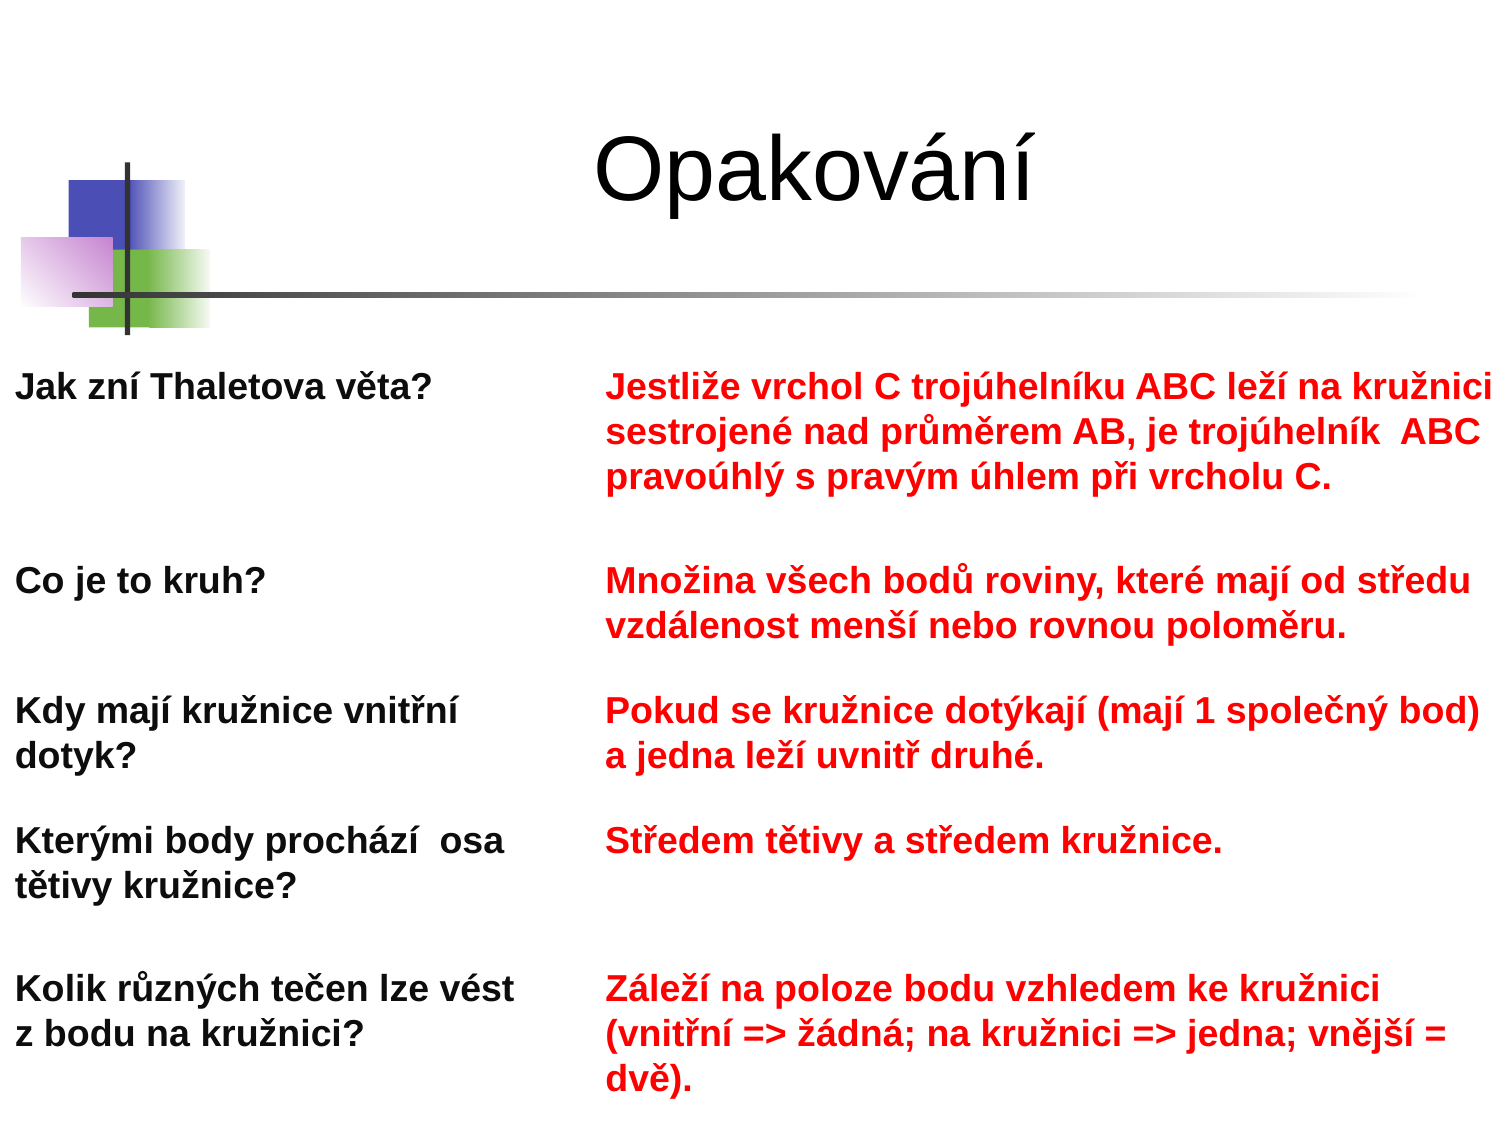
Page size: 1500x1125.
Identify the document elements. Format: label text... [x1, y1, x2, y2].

text_box Co je to kruh? [0, 549, 408, 609]
text_box Středem tětivy a středem kružnice. [590, 808, 1341, 869]
text_box Kterými body prochází osa tětivy kružnice? [0, 808, 527, 914]
text_box Kolik různých tečen lze vést z bodu na kružnici? [0, 956, 551, 1062]
text_box Množina všech bodů roviny, které mají od středu vzdálenost menší nebo rovnou poloměru. [590, 549, 1500, 654]
text_box Kdy mají kružnice vnitřní dotyk? [0, 679, 527, 784]
text_box Jak zní Thaletova věta? [0, 354, 527, 414]
text_box Záleží na poloze bodu vzhledem ke kružnici (vnitřní => žádná; na kružnici => jedna; vnější = dvě). [590, 956, 1500, 1107]
text_box Jestliže vrchol C trojúhelníku ABC leží na kružnici sestrojené nad průměrem AB, je trojúhelník ABC pravoúhlý s pravým úhlem při vrcholu C. [590, 354, 1500, 504]
text_box Pokud se kružnice dotýkají (mají 1 společný bod) a jedna leží uvnitř druhé. [590, 679, 1500, 784]
text_box Opakování [206, 101, 1424, 227]
